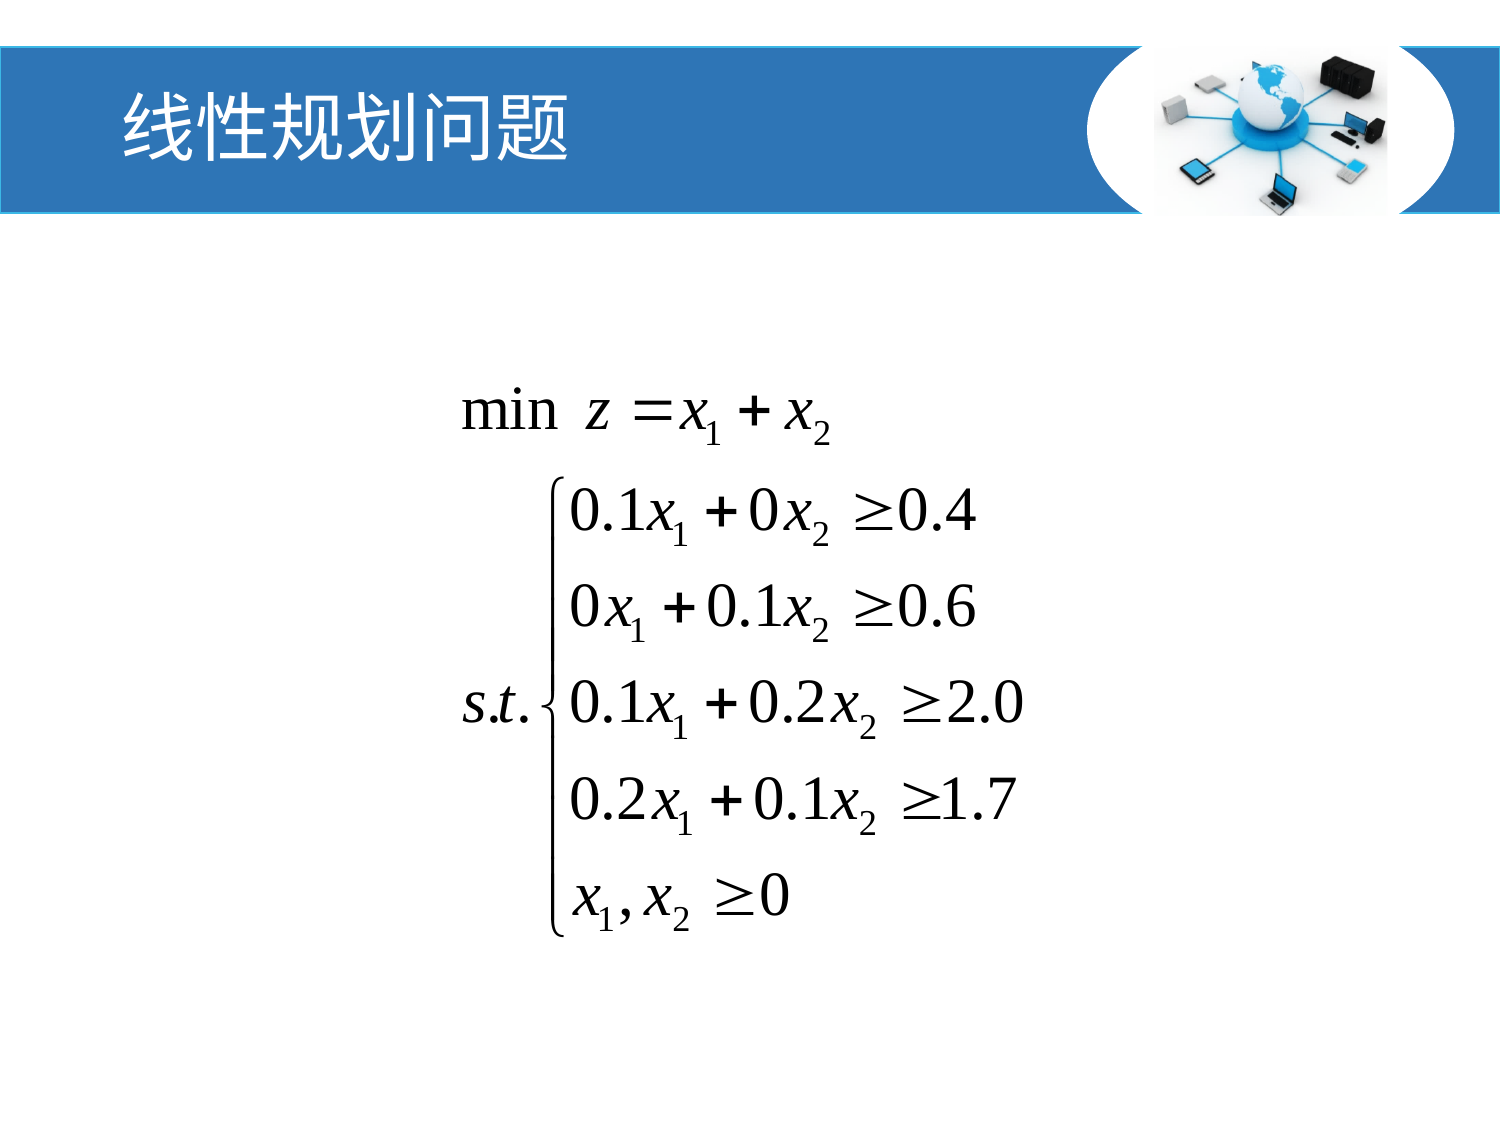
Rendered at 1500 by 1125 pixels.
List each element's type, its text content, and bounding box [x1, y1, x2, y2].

title 线性规划问题 [105, 50, 1060, 214]
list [451, 369, 1037, 949]
picture [1154, 46, 1388, 216]
